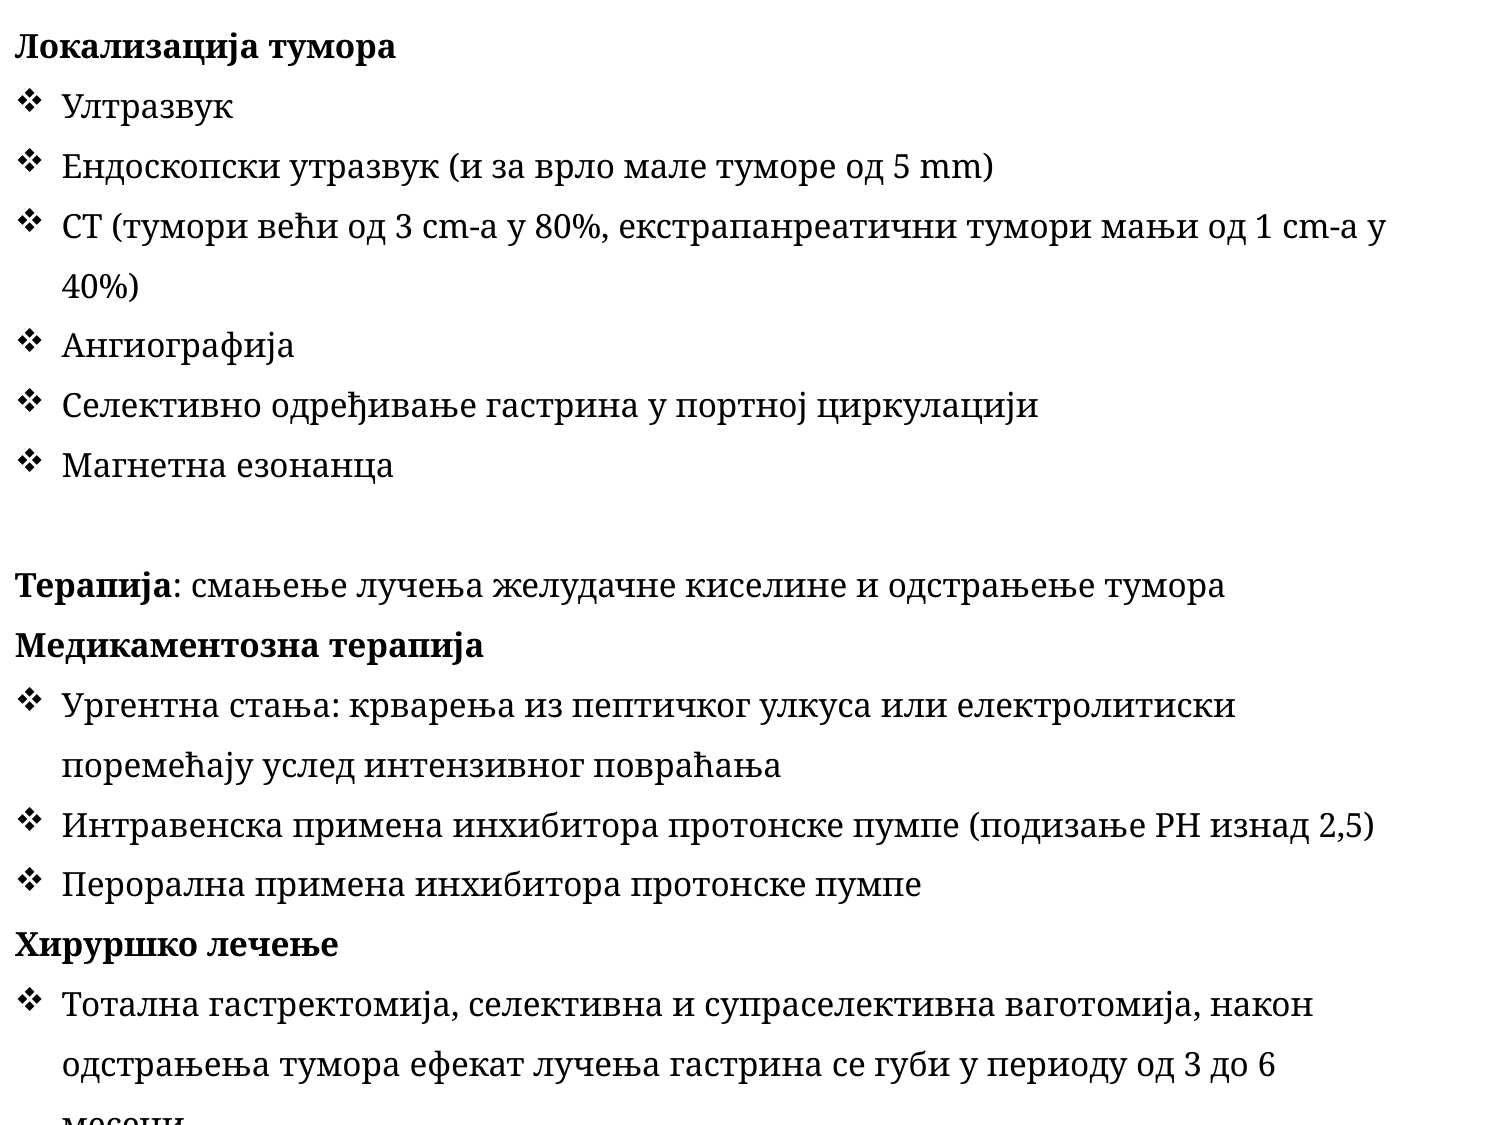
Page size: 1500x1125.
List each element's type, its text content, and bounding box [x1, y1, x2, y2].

text_box Локализација тумора Ултразвук Ендоскопски утразвук (и за врло мале туморе од 5 mm) CT (тумори већи од 3 cm-a у 80%, екстрапанреатични тумори мањи од 1 cm-a у 40%) Ангиографија Селективно одређивање гастрина у портној циркулацији Магнетна езонанца Терапија: смањење лучења желудачне киселине и одстрањење тумора Медикаментозна терапија Ургентна стања: крварења из пептичког улкуса или електролитиски поремећају услед интензивног повраћања Интравенска примена инхибитора протонске пумпе (подизање PH изнад 2,5) Перорална примена инхибитора протонске пумпе Хируршко лечење Тотална гастректомија, селективна и супраселективна ваготомија, након одстрањења тумора ефекат лучења гастрина се губи у периоду од 3 до 6 месеци [0, 0, 1425, 1125]
